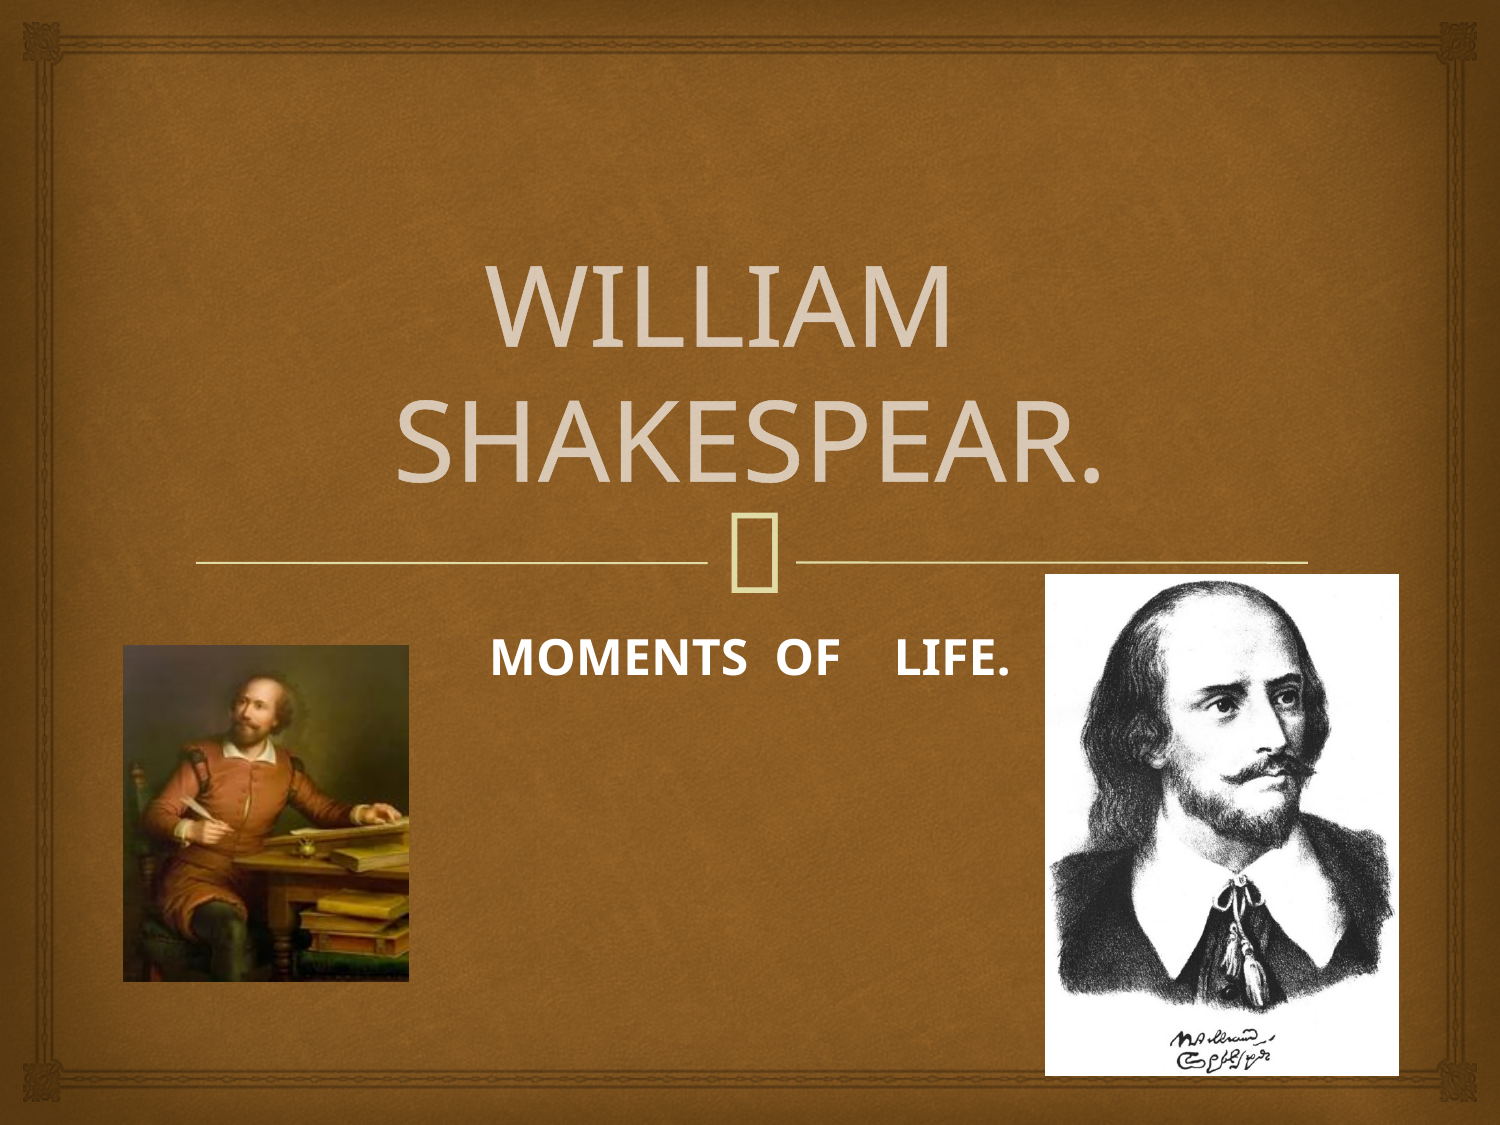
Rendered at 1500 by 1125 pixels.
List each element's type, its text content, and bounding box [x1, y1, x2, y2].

subtitle MOMENTS OF LIFE. [225, 618, 1038, 906]
title WILLIAM SHAKESPEAR. [194, 227, 1306, 512]
picture [0, 0, 1500, 1125]
